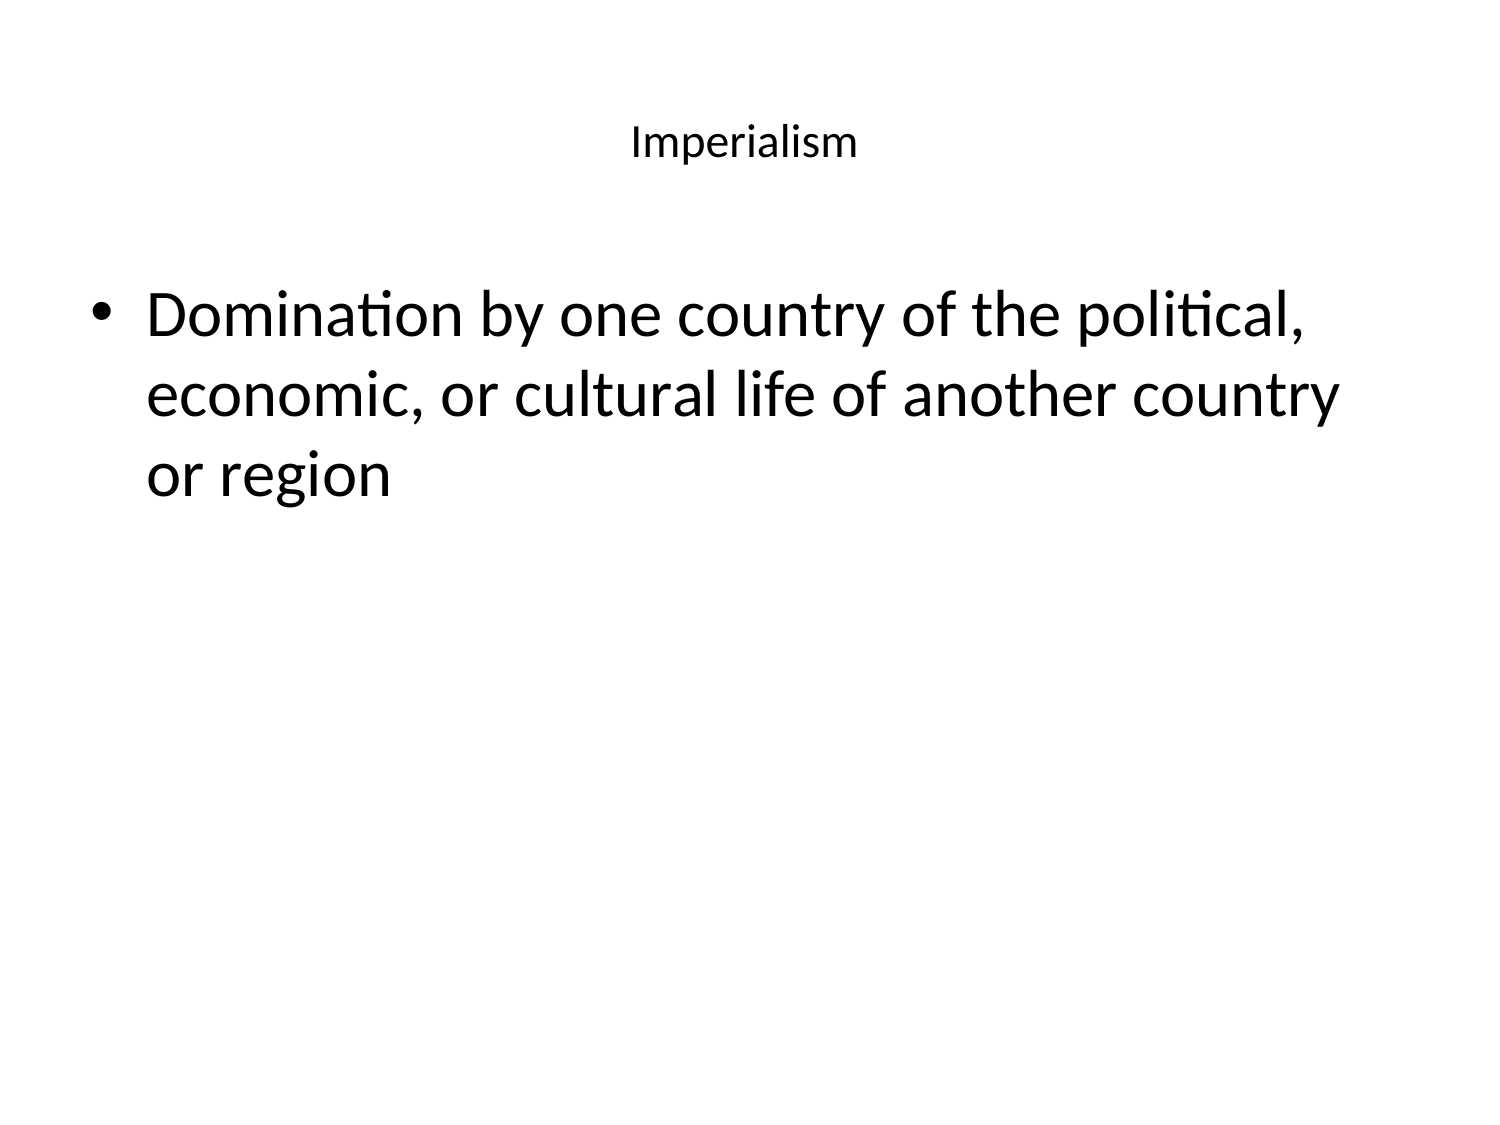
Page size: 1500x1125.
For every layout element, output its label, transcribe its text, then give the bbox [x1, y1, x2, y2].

title Imperialism [75, 45, 1425, 233]
list Domination by one country of the political, economic, or cultural life of another country or region [75, 262, 1425, 1005]
